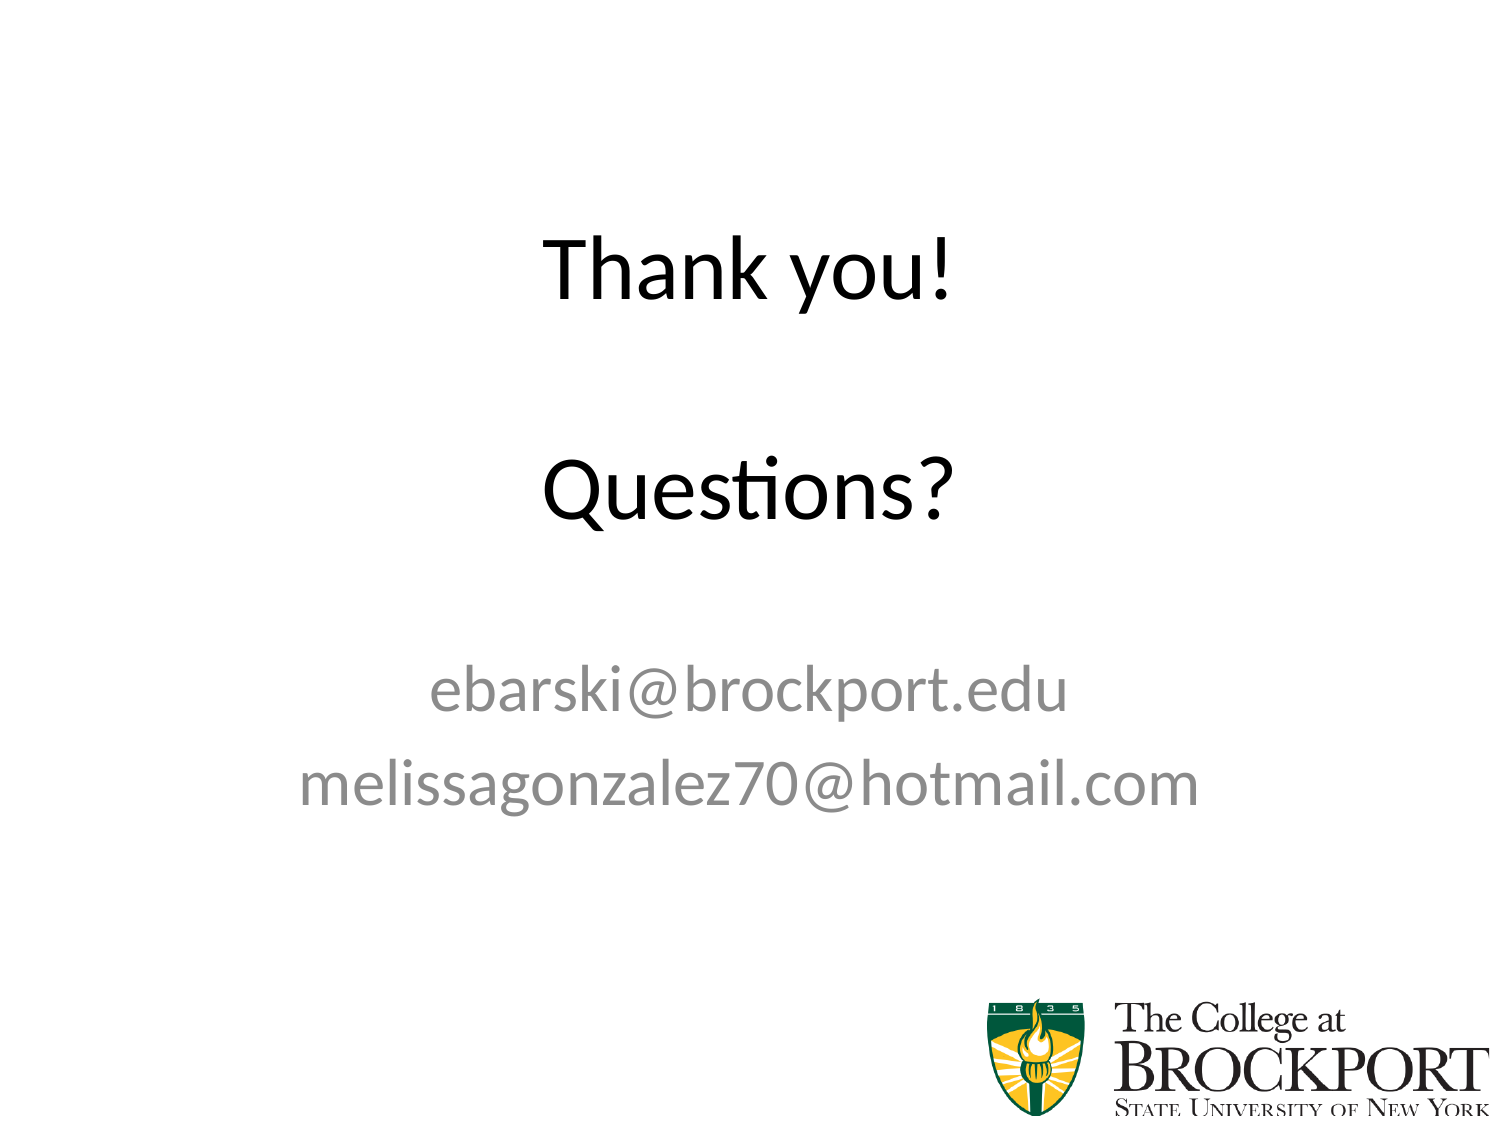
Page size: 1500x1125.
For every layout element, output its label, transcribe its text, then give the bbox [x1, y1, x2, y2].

title Thank you! Questions? [112, 154, 1388, 591]
subtitle ebarski@brockport.edu melissagonzalez70@hotmail.com [225, 637, 1275, 925]
